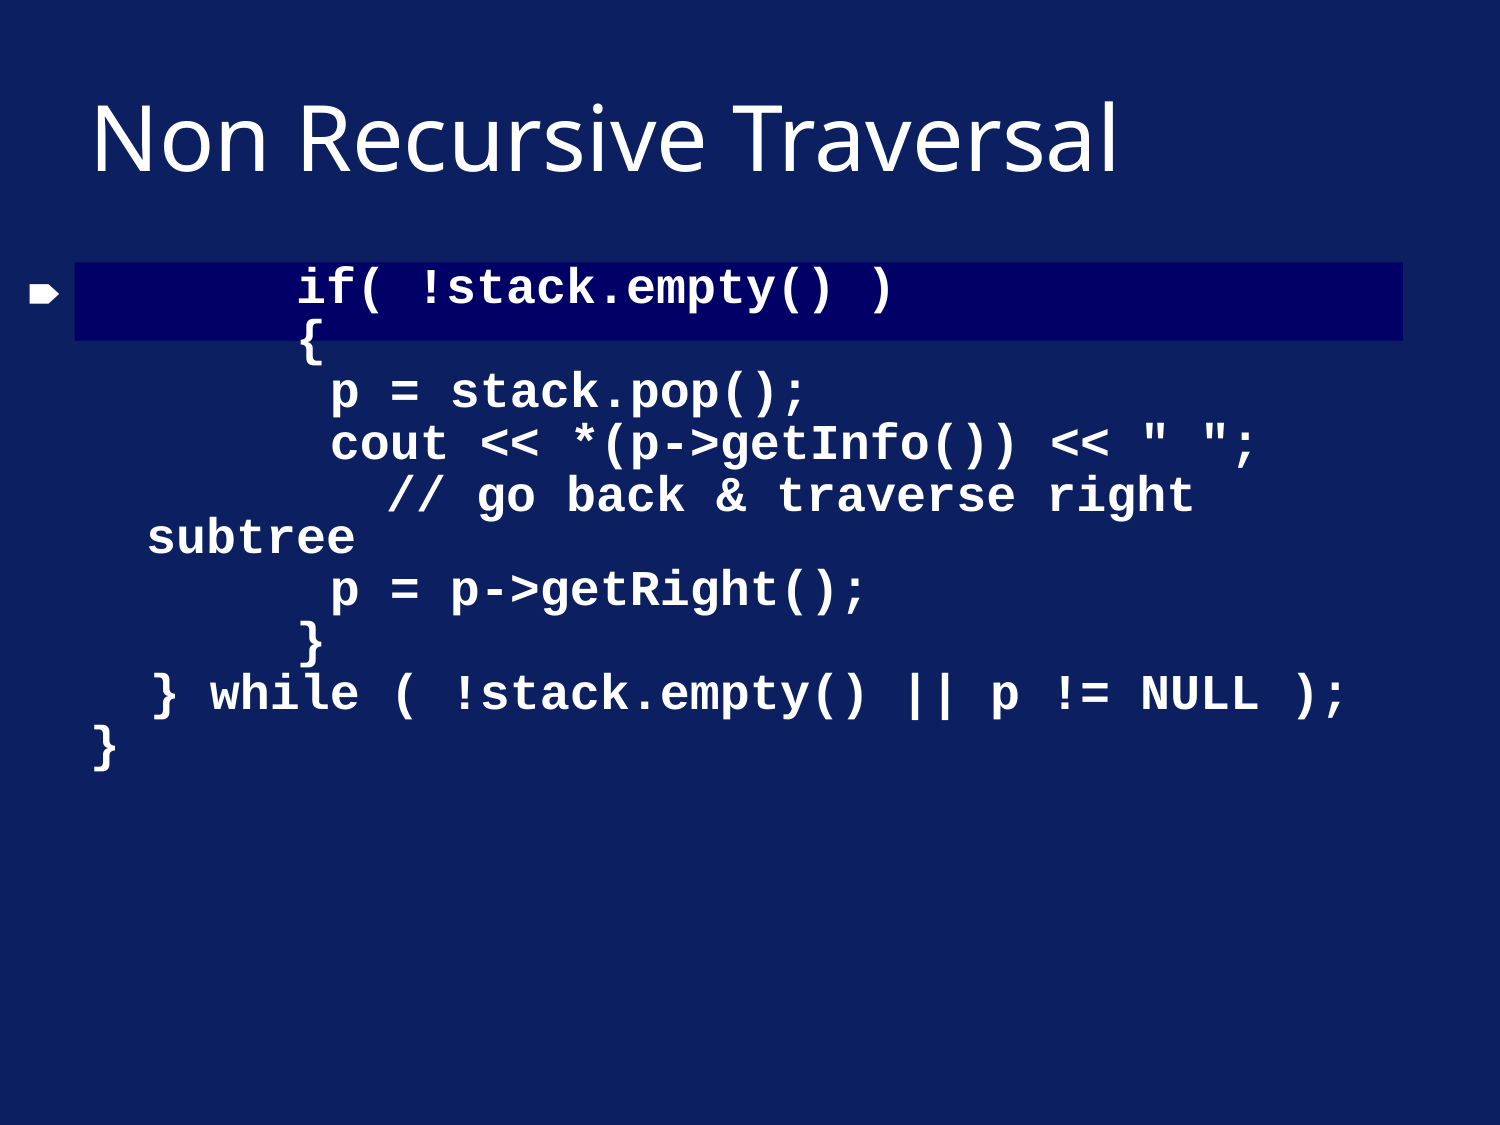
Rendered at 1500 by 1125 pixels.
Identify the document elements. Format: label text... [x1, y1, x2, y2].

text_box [12, 262, 1404, 349]
title Non Recursive Traversal [74, 59, 1425, 210]
list if( !stack.empty() ) { p = stack.pop(); cout << *(p->getInfo()) << " "; // go back & traverse right subtree p = p->getRight(); } } while ( !stack.empty() || p != NULL ); } [74, 262, 1425, 1038]
